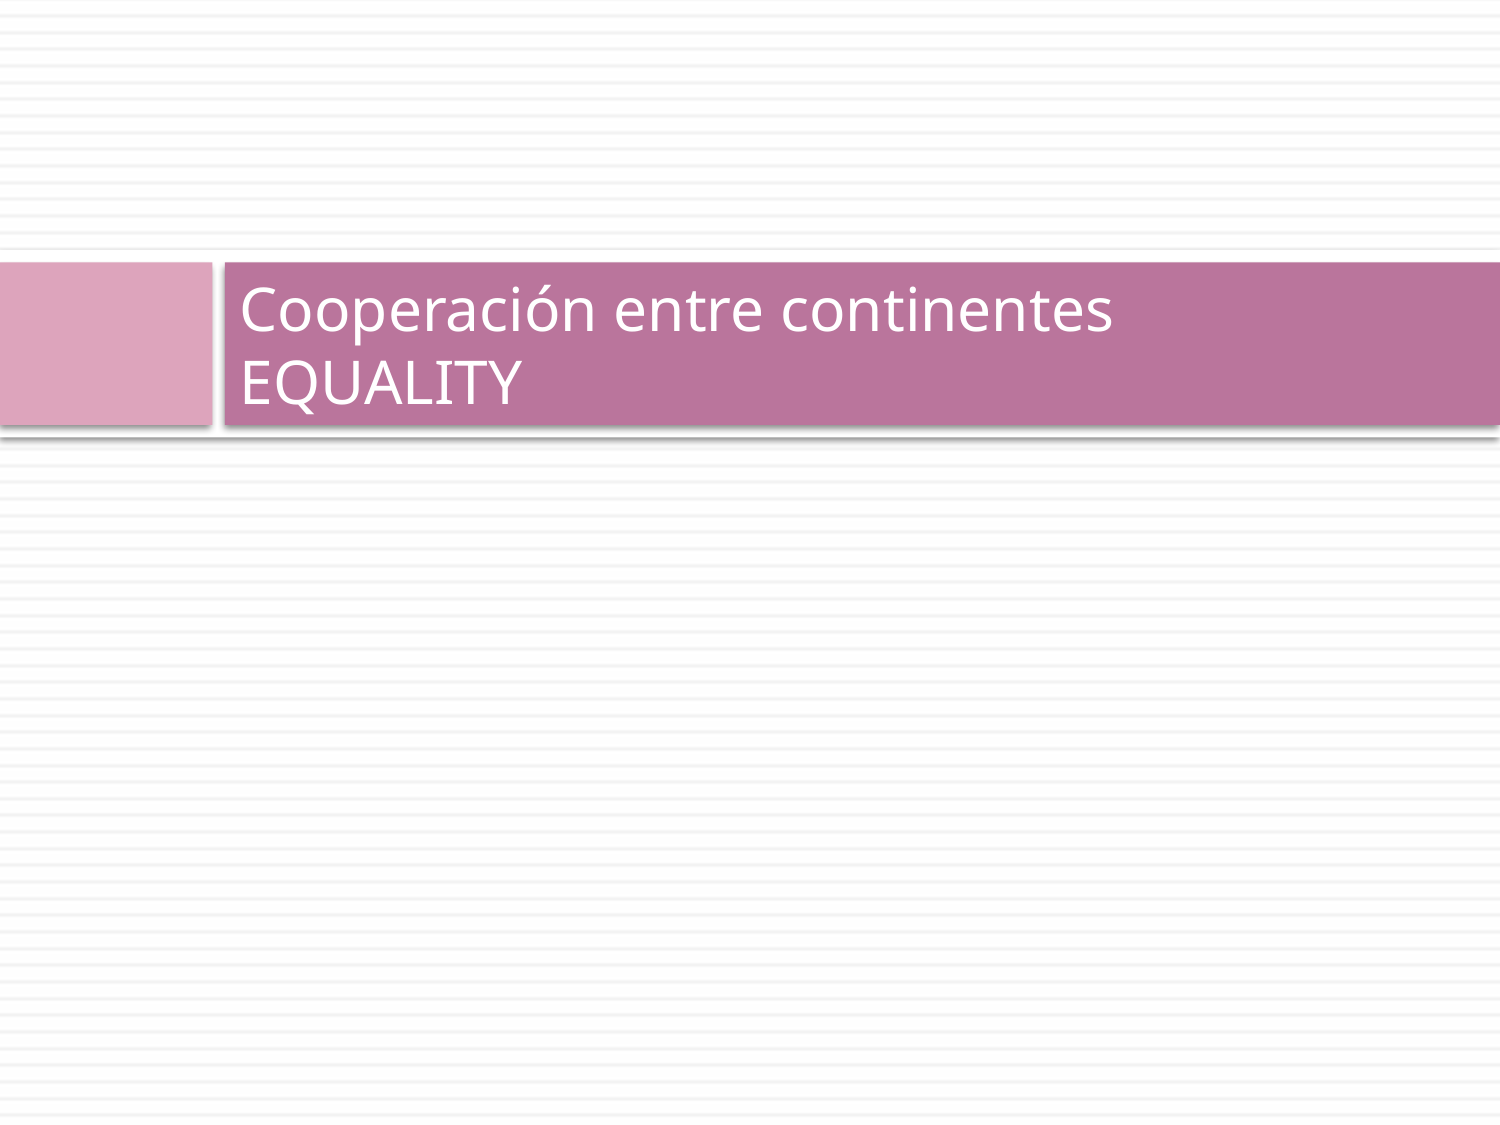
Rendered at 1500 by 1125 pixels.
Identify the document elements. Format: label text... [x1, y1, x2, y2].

title Cooperación entre continentes EQUALITY [225, 262, 1475, 425]
